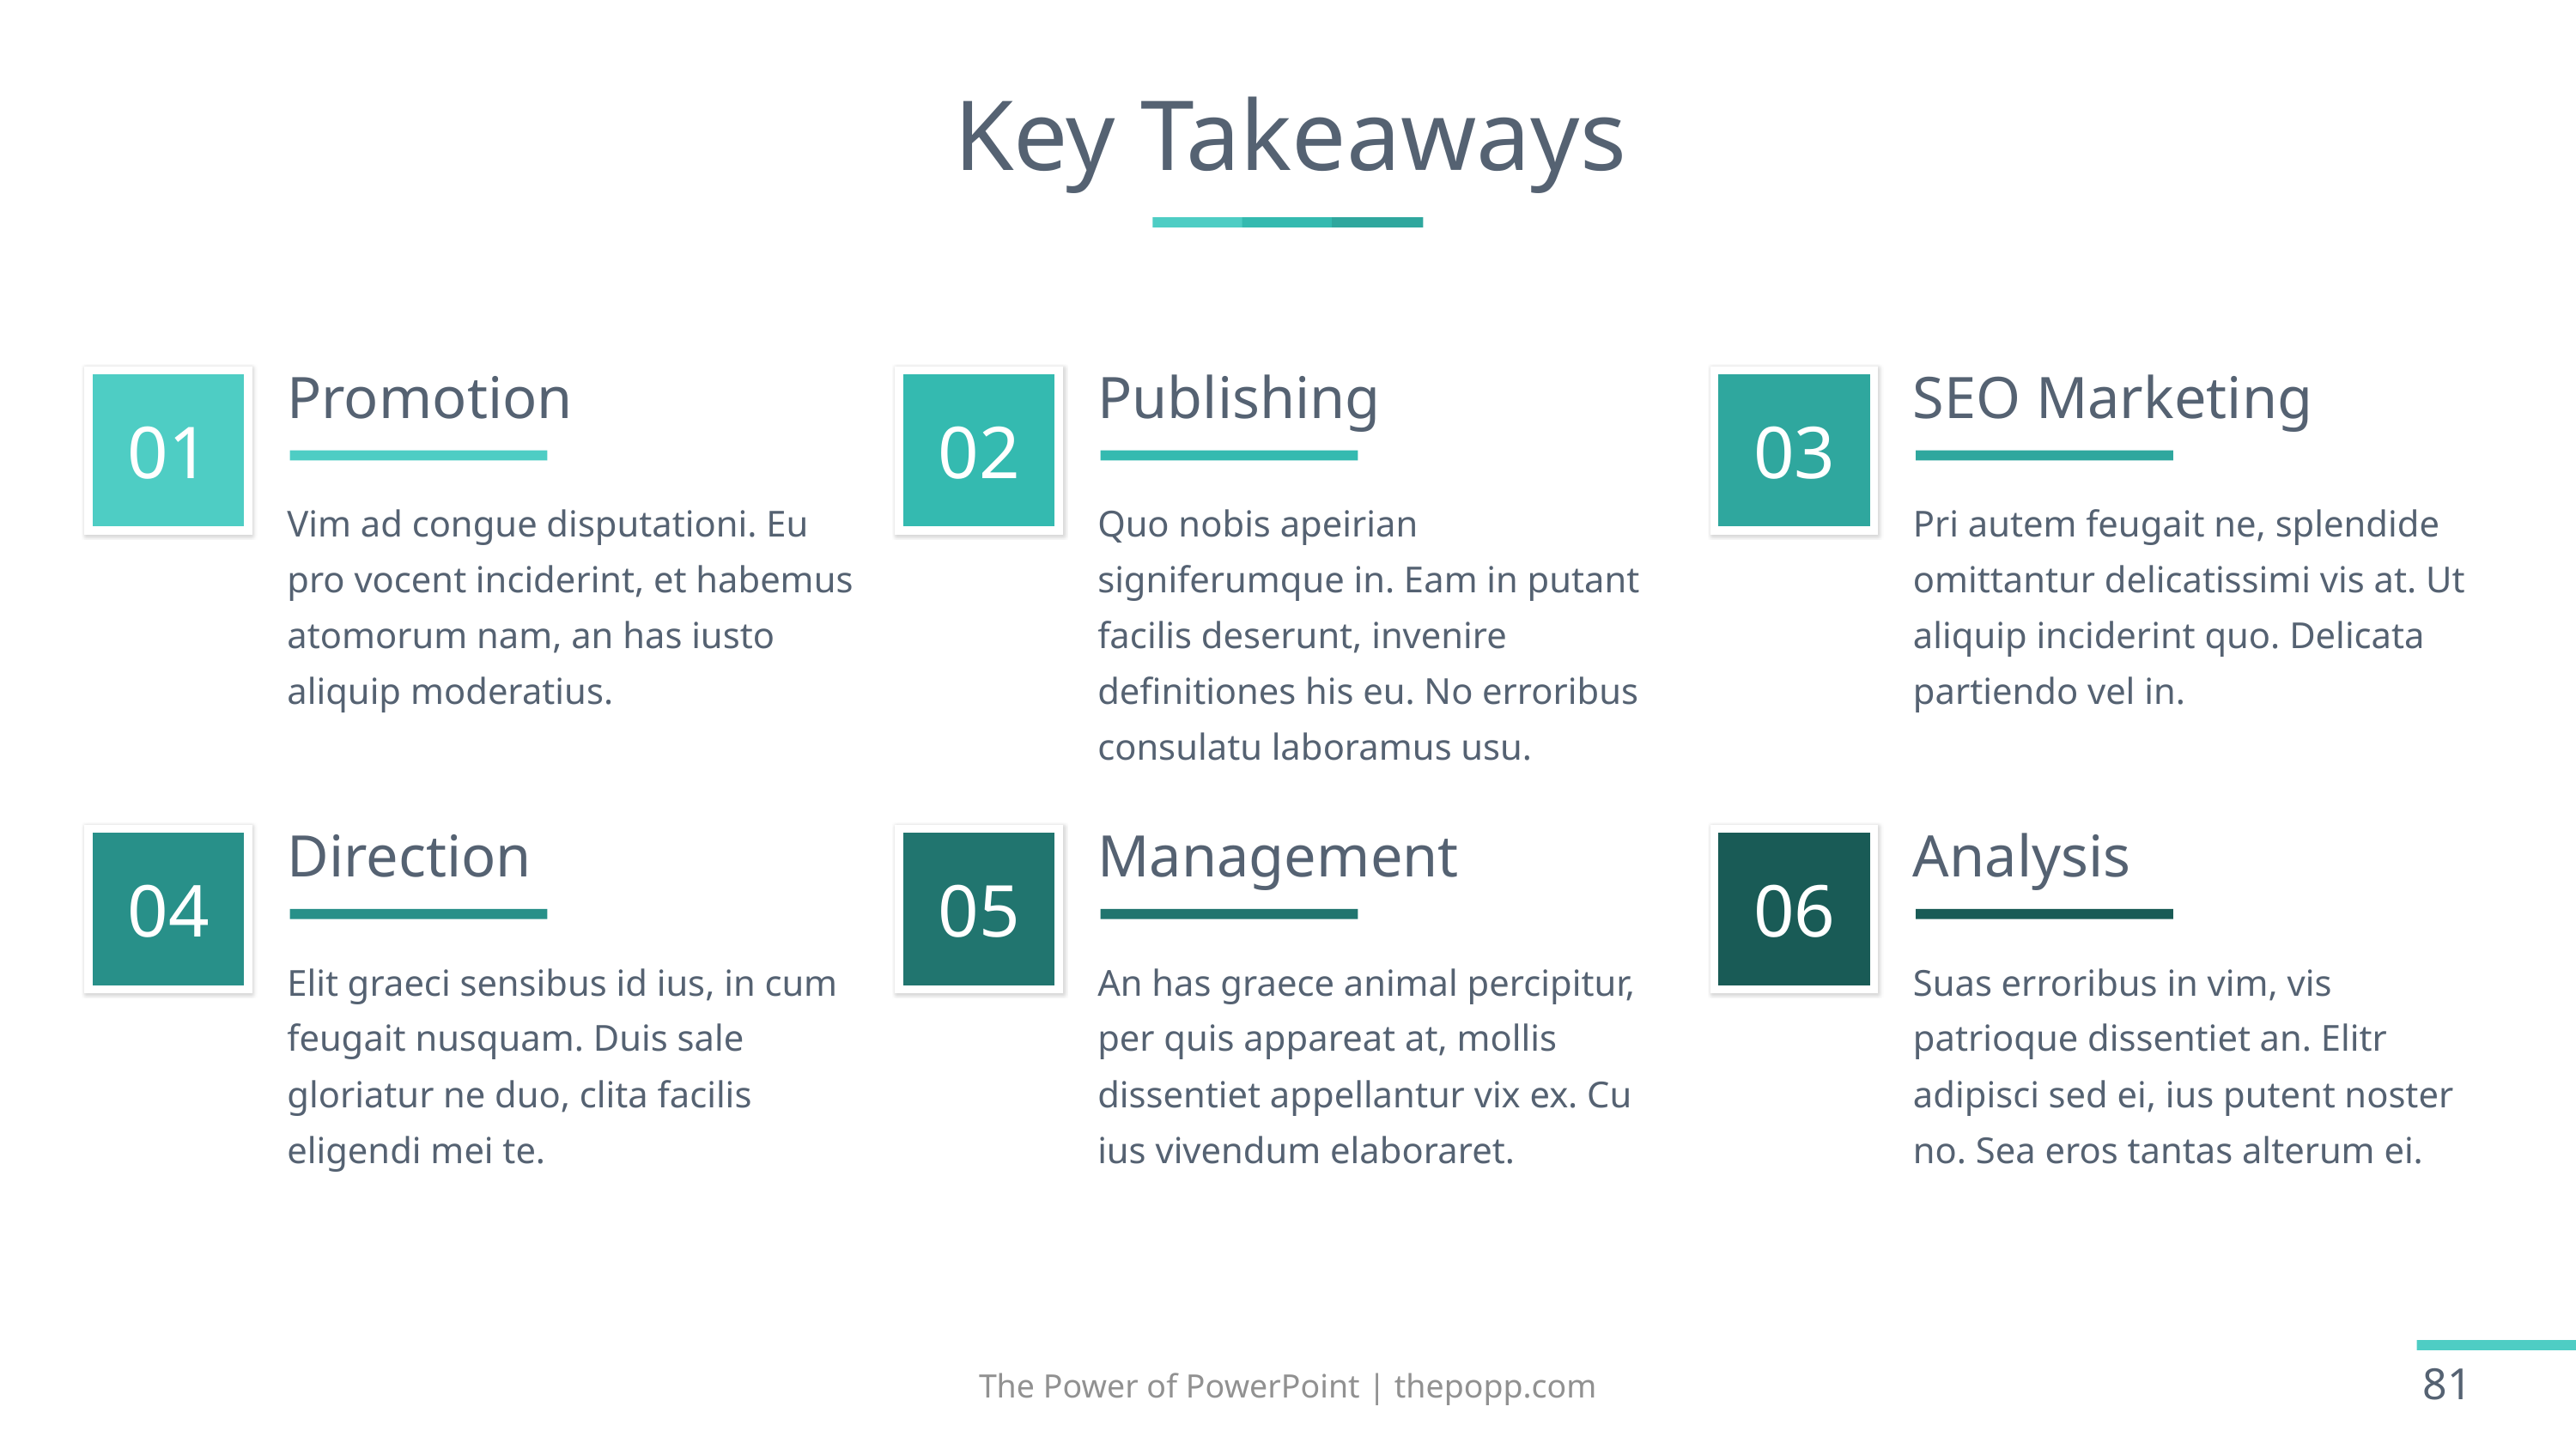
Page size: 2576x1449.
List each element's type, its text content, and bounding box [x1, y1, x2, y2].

list Management [1084, 801, 1684, 907]
list An has graece animal percipitur, per quis appareat at, mollis dissentiet appellantur vix ex. Cu ius vivendum elaboraret. [1084, 940, 1684, 1231]
list Pri autem feugait ne, splendide omittantur delicatissimi vis at. Ut aliquip inciderint quo. Delicata partiendo vel in. [1899, 482, 2500, 772]
list Suas erroribus in vim, vis patrioque dissentiet an. Elitr adipisci sed ei, ius putent noster no. Sea eros tantas alterum ei. [1899, 940, 2500, 1231]
list Publishing [1084, 343, 1684, 448]
list Quo nobis apeirian signiferumque in. Eam in putant facilis deserunt, invenire definitiones his eu. No erroribus consulatu laboramus usu. [1084, 482, 1684, 772]
list Analysis [1899, 801, 2500, 907]
list Direction [274, 801, 873, 907]
list Vim ad congue disputationi. Eu pro vocent inciderint, et habemus atomorum nam, an has iusto aliquip moderatius. [274, 482, 873, 772]
list Elit graeci sensibus id ius, in cum feugait nusquam. Duis sale gloriatur ne duo, clita facilis eligendi mei te. [274, 940, 873, 1231]
footer The Power of PowerPoint | thepopp.com [853, 1349, 1723, 1427]
slide_number 81 [2409, 1351, 2576, 1421]
list SEO Marketing [1899, 343, 2500, 448]
list Promotion [274, 343, 873, 448]
title Key Takeaways [69, 49, 2512, 230]
